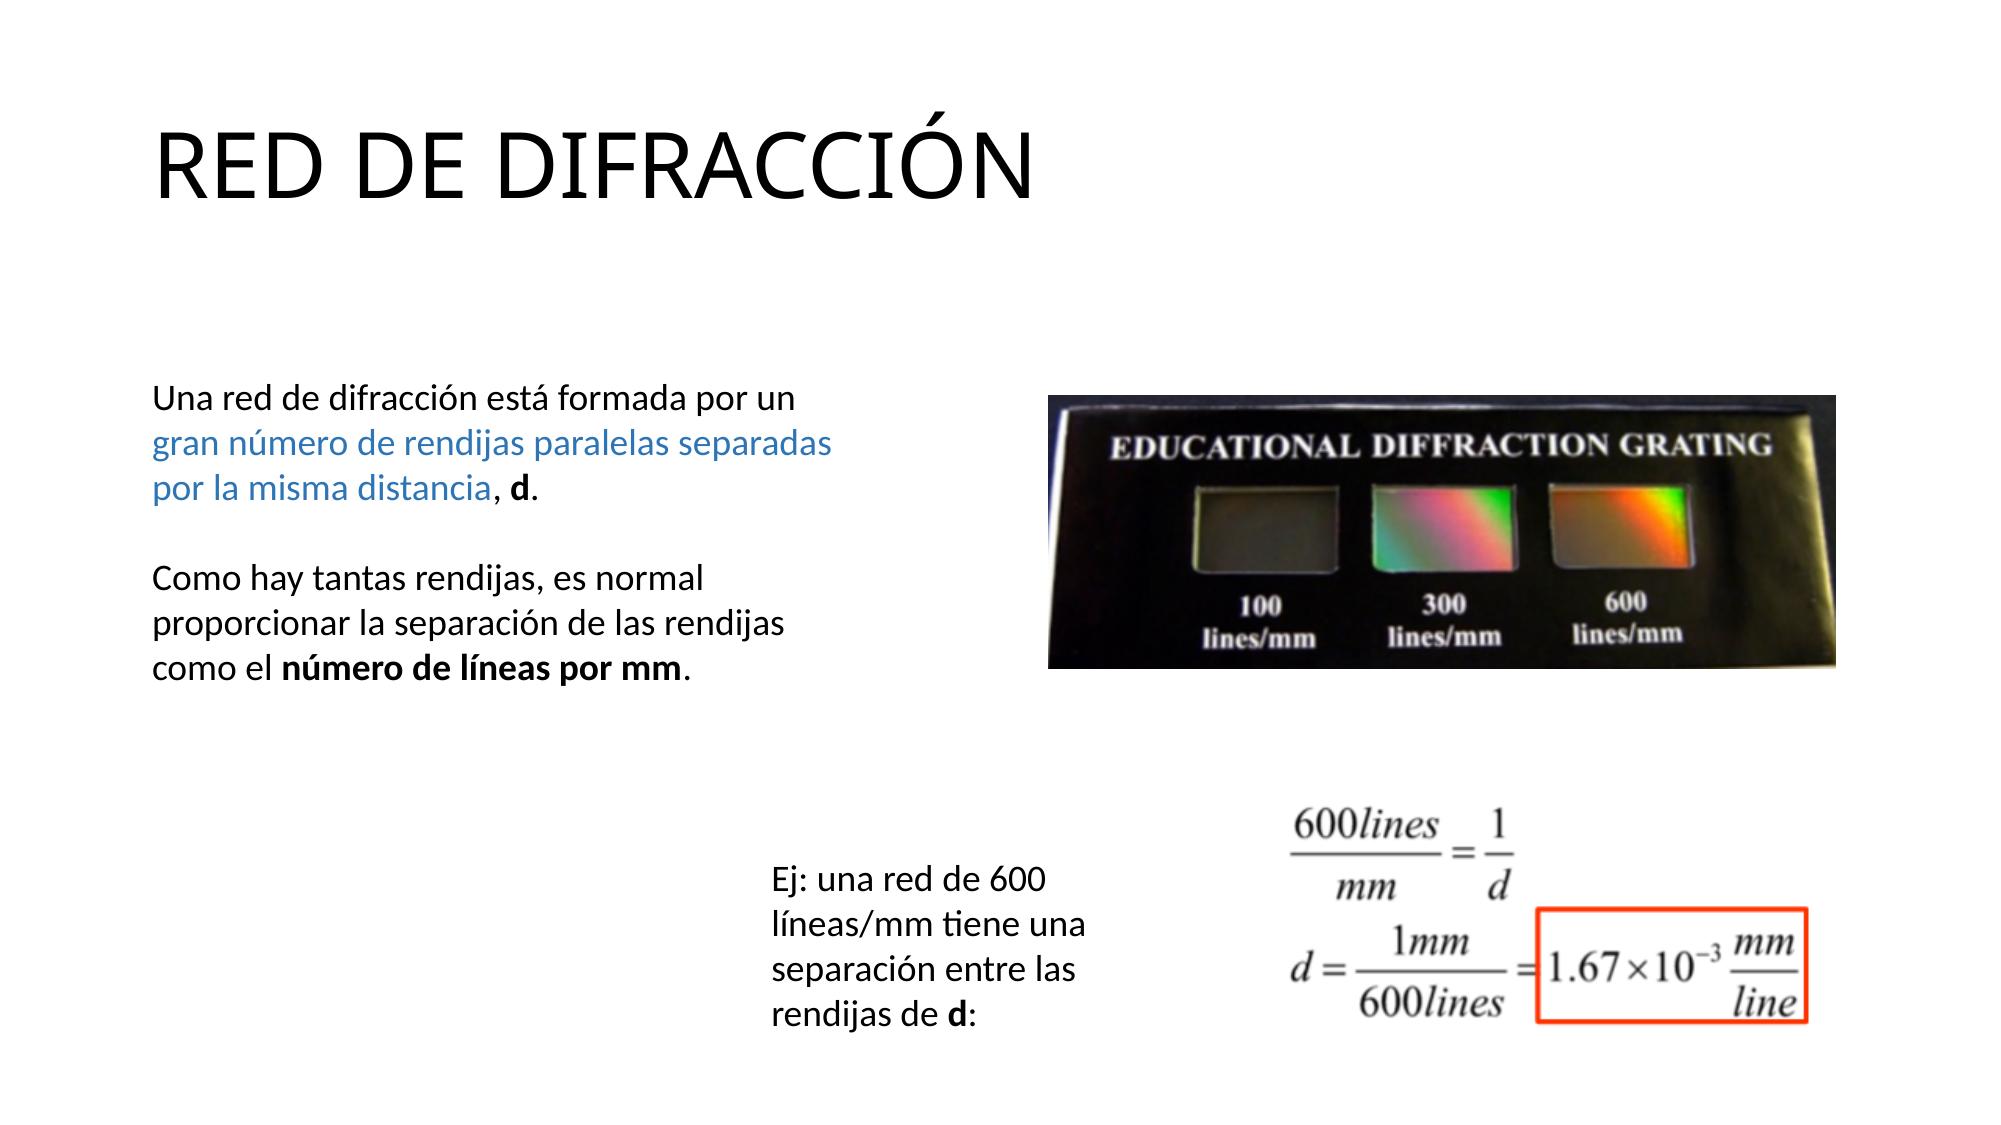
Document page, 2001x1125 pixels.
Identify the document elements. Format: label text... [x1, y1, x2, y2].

text_box Ej: una red de 600 líneas/mm tiene una separación entre las rendijas de d: [756, 846, 1178, 1042]
title RED DE DIFRACCIÓN [137, 59, 1863, 278]
text_box Una red de difracción está formada por un gran número de rendijas paralelas separadas por la misma distancia, d. Como hay tantas rendijas, es normal proporcionar la separación de las rendijas como el número de líneas por mm. [137, 365, 881, 696]
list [1245, 786, 1826, 1079]
picture [1048, 395, 1836, 669]
